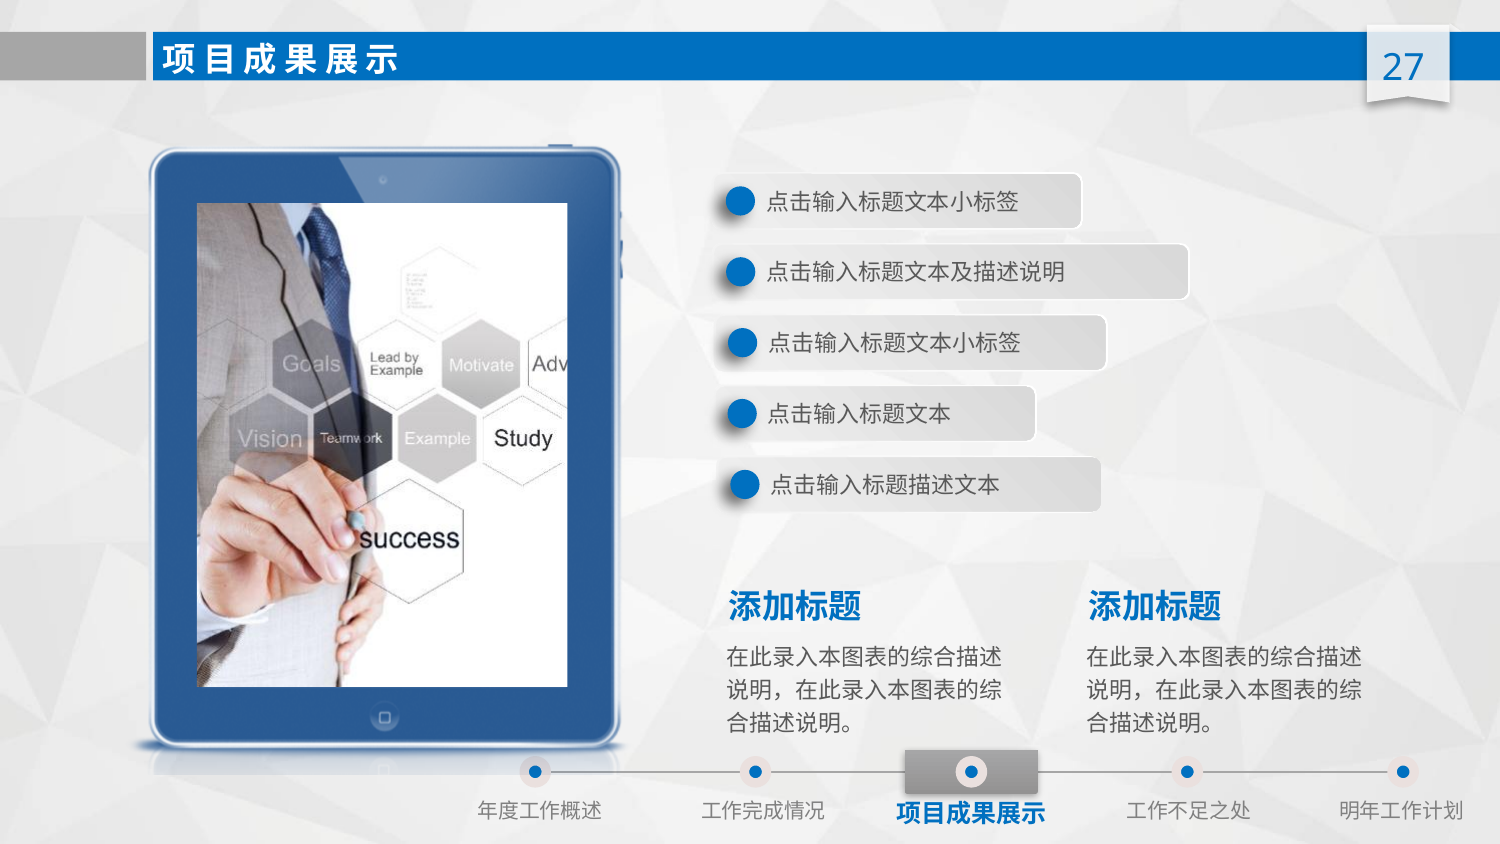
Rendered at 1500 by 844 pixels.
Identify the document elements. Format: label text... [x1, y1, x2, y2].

picture [0, 0, 1500, 31]
text_box 项 目 成 果 展 示 [147, 31, 491, 86]
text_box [716, 455, 1102, 514]
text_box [713, 313, 1109, 372]
text_box 在此录入本图表的综合描述说明，在此录入本图表的综合描述说明。 [711, 629, 1028, 744]
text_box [711, 242, 1191, 301]
text_box 添加标题 [714, 578, 934, 629]
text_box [119, 126, 644, 775]
picture [0, 81, 1500, 844]
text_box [713, 384, 1038, 443]
text_box 在此录入本图表的综合描述说明，在此录入本图表的综合描述说明。 [1071, 629, 1388, 744]
text_box 添加标题 [1073, 578, 1294, 629]
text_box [711, 171, 1084, 230]
